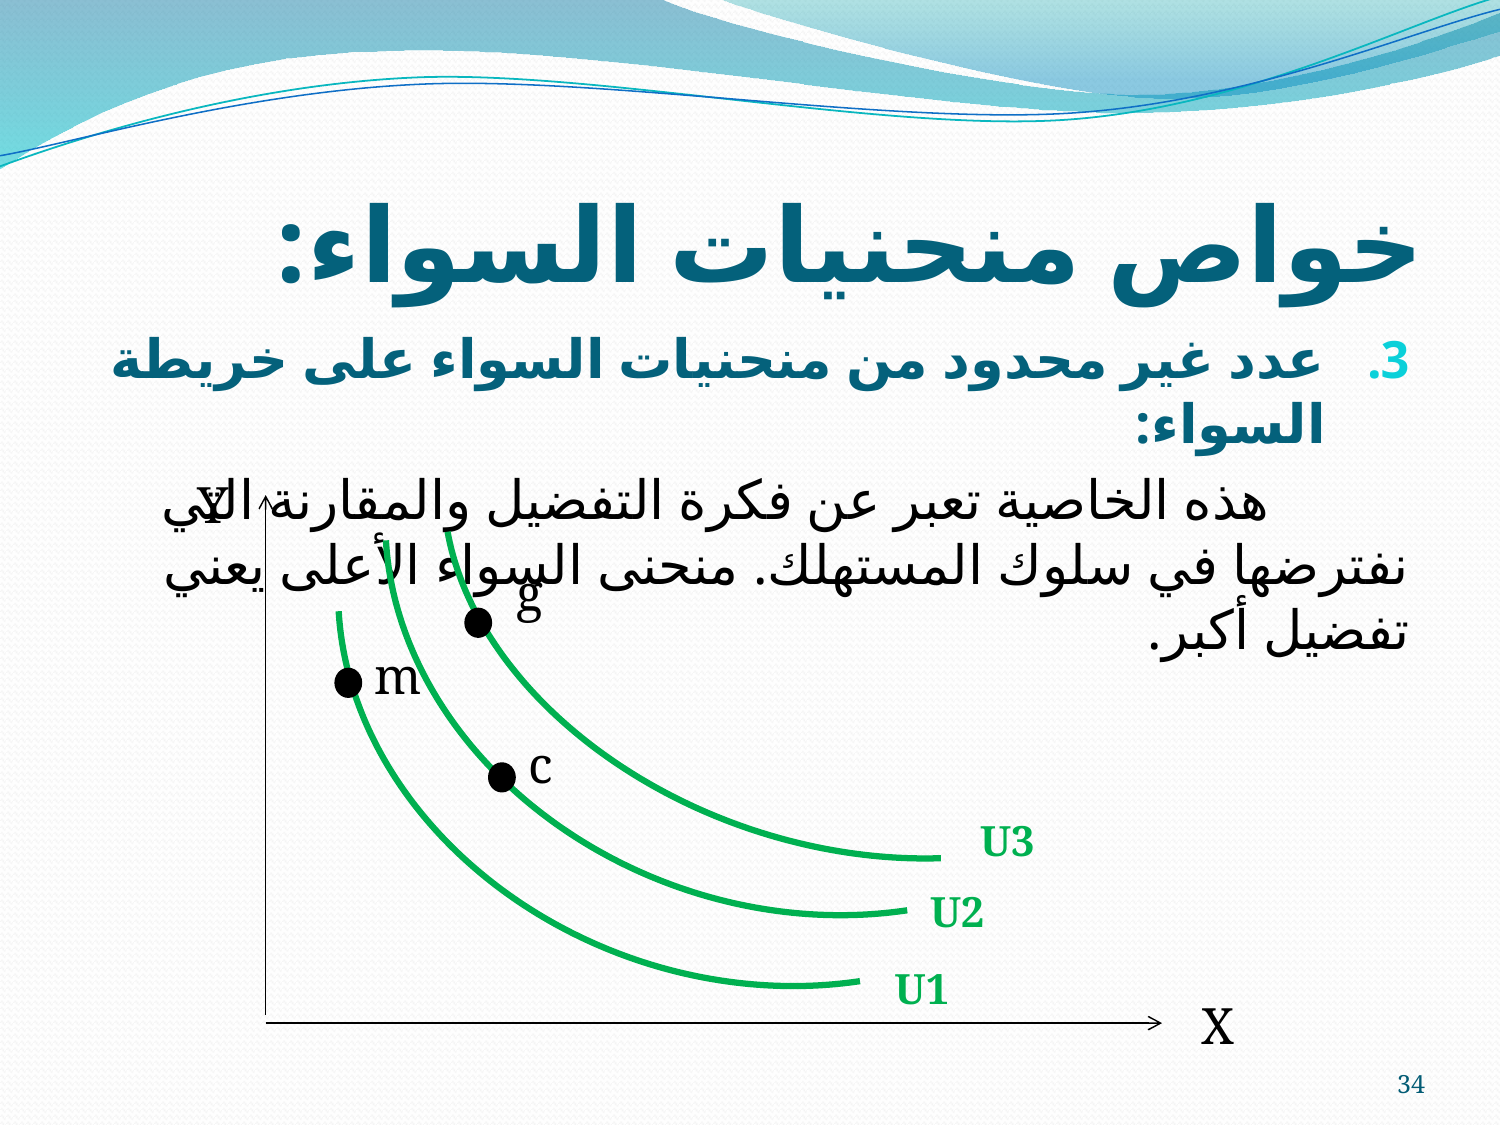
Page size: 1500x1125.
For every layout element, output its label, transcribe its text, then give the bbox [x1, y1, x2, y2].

text_box [334, 667, 360, 698]
text_box U3 [965, 807, 1060, 872]
text_box Y [182, 466, 278, 542]
text_box [464, 607, 493, 638]
text_box m [360, 636, 455, 712]
text_box X [1187, 987, 1282, 1063]
text_box [526, 760, 908, 916]
text_box [488, 762, 513, 793]
text_box U2 [915, 878, 1010, 944]
title خواص منحنيات السواء: [75, 115, 1425, 303]
text_box [337, 611, 405, 673]
text_box c [513, 726, 609, 802]
text_box [385, 540, 565, 768]
text_box [446, 531, 941, 860]
slide_number 34 [1299, 1042, 1425, 1103]
text_box U1 [879, 955, 975, 1021]
text_box [360, 712, 861, 987]
list عدد غير محدود من منحنيات السواء على خريطة السواء: هذه الخاصية تعبر عن فكرة التفضيل والمقارنة التي نفترضها في سلوك المستهلك. منحنى السواء الأعلى يعني تفضيل أكبر. [75, 317, 1425, 1038]
text_box [354, 693, 360, 711]
